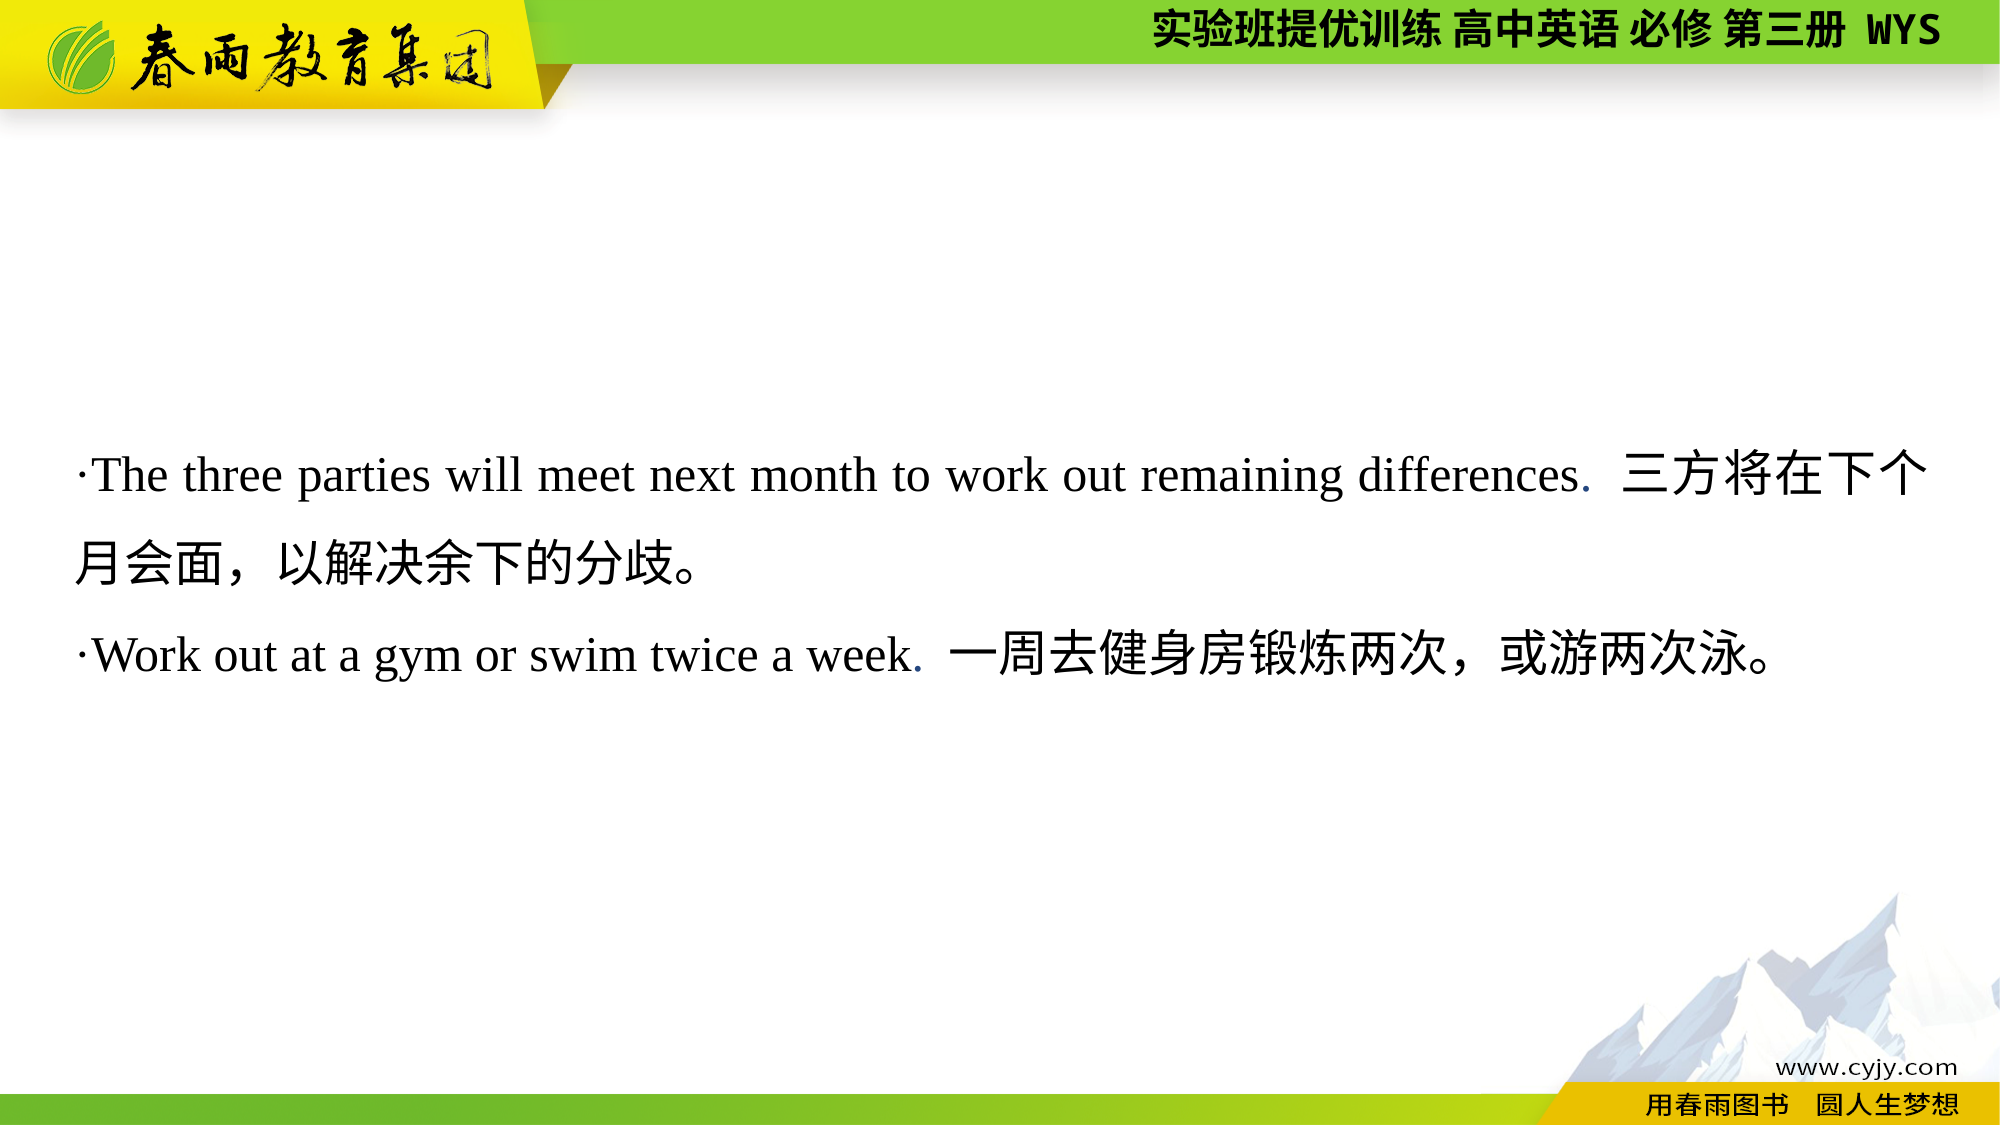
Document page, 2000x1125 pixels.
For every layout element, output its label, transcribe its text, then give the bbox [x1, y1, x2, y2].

list ·The three parties will meet next month to work out remaining differences. 三方将在下个月会面，以解决余下的分歧。 ·Work out at a gym or swim twice a week. 一周去健身房锻炼两次，或游两次泳。 [59, 404, 1944, 681]
picture [0, 0, 2000, 1125]
